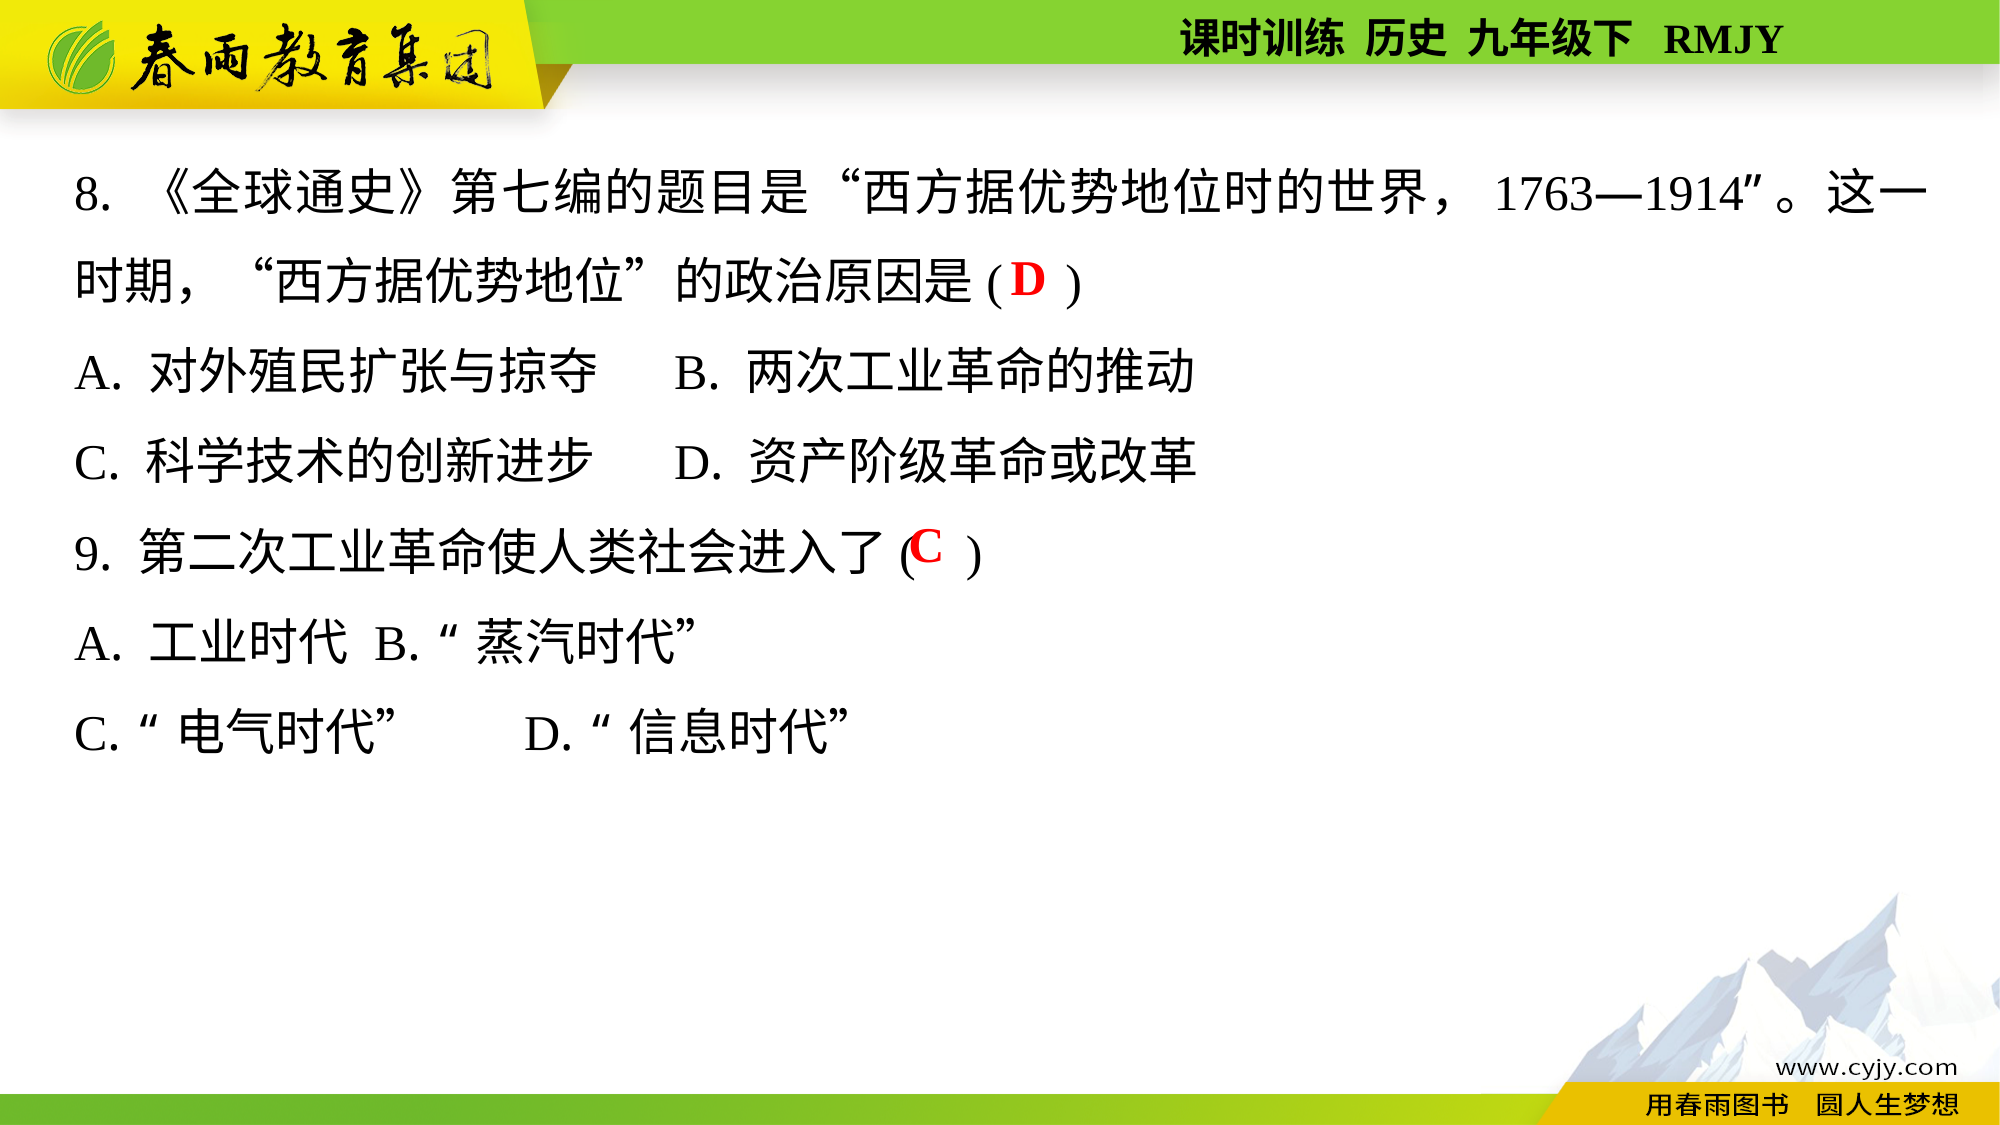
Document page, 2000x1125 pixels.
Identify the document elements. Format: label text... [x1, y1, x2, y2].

text_box D [995, 237, 1062, 313]
picture [0, 0, 2000, 1125]
text_box C [893, 504, 958, 580]
list 8. 《全球通史》第七编的题目是“西方据优势地位时的世界，1763—1914”。这一时期，“西方据优势地位”的政治原因是( ) A. 对外殖民扩张与掠夺 B. 两次工业革命的推动 C. 科学技术的创新进步 D. 资产阶级革命或改革 9. 第二次工业革命使人类社会进入了( ) A. 工业时代 B. “蒸汽时代” C. “电气时代” D. “信息时代” [59, 122, 1944, 774]
